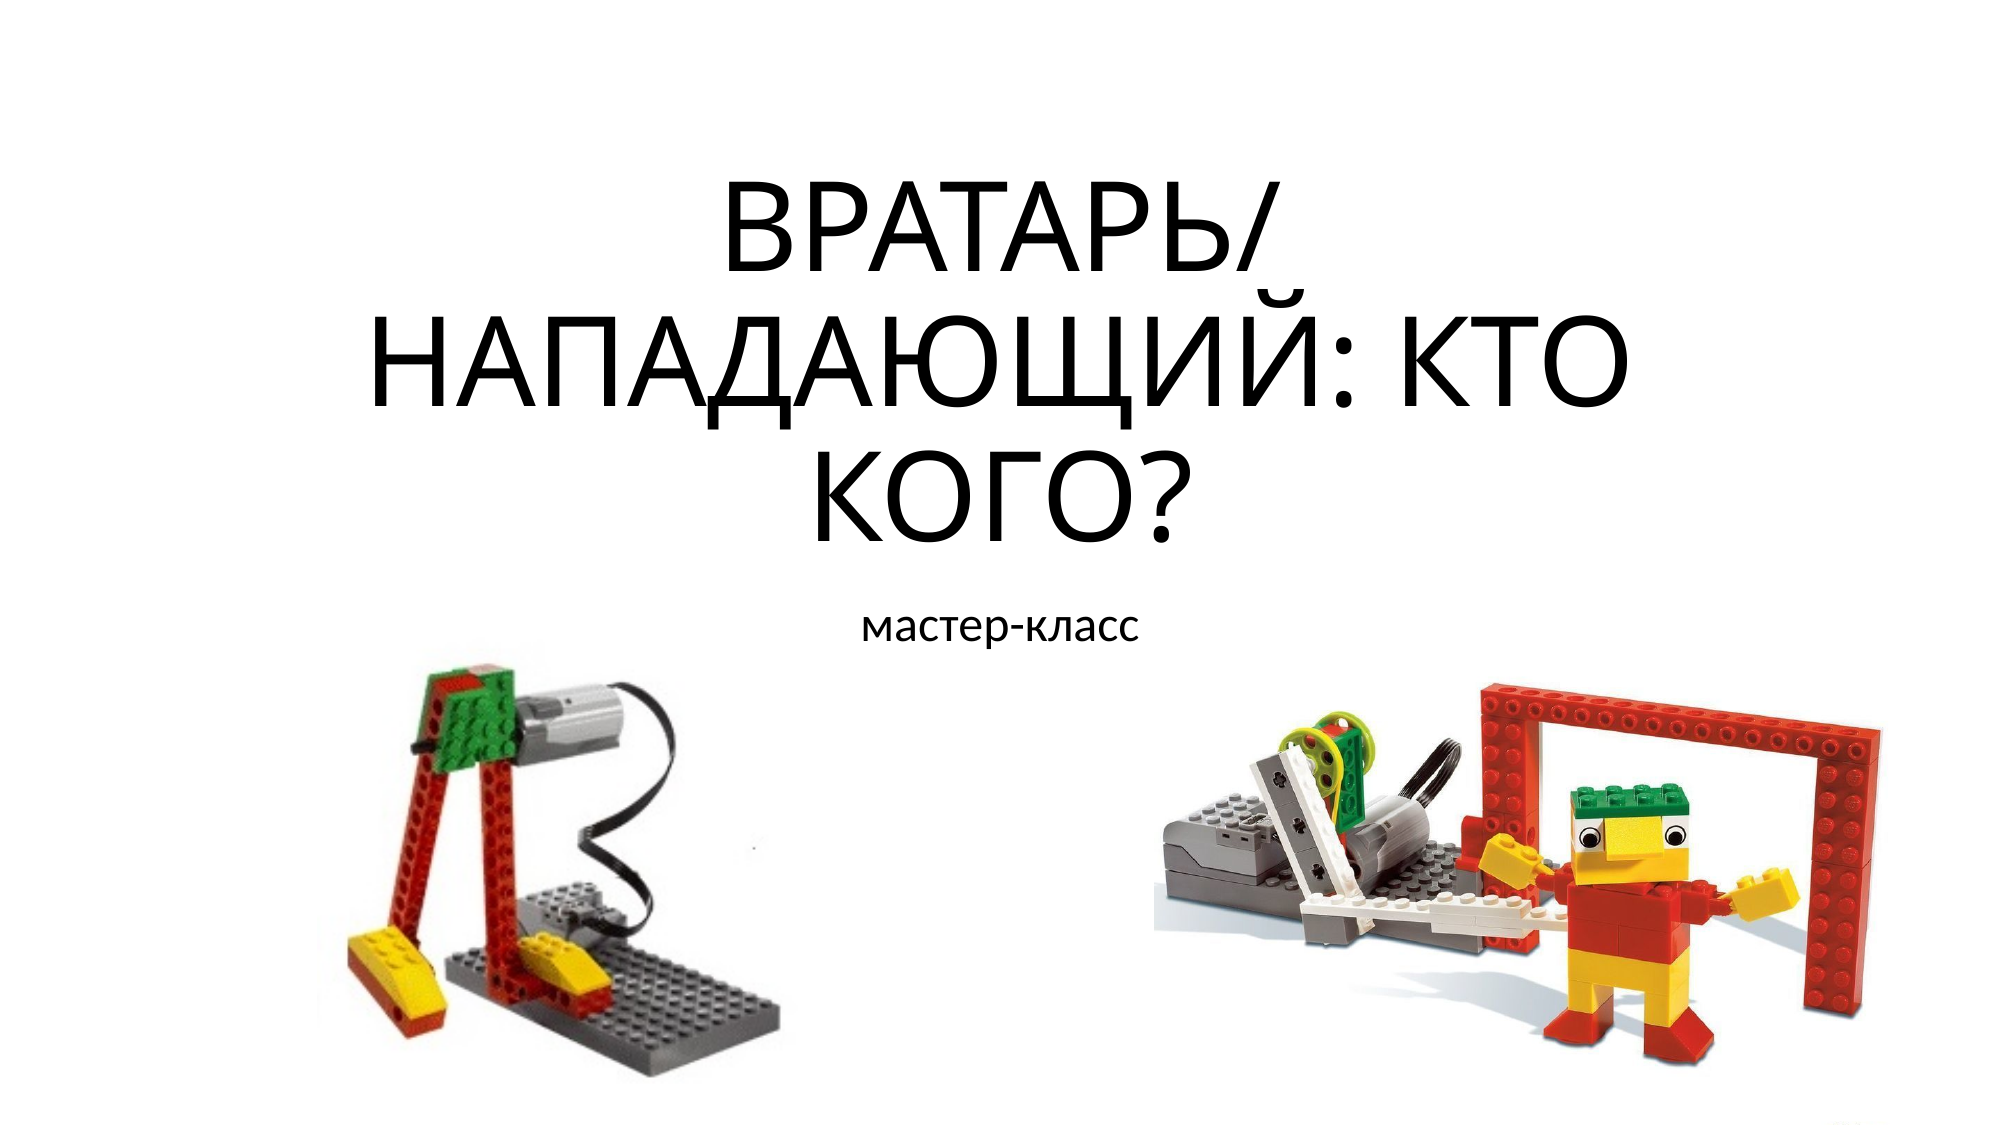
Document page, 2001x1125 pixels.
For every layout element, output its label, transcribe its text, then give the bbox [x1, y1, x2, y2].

title ВРАТАРЬ/НАПАДАЮЩИЙ: КТО КОГО? [249, 184, 1750, 576]
subtitle мастер-класс [249, 590, 1154, 863]
picture [1154, 587, 1890, 1125]
picture [317, 616, 835, 1109]
